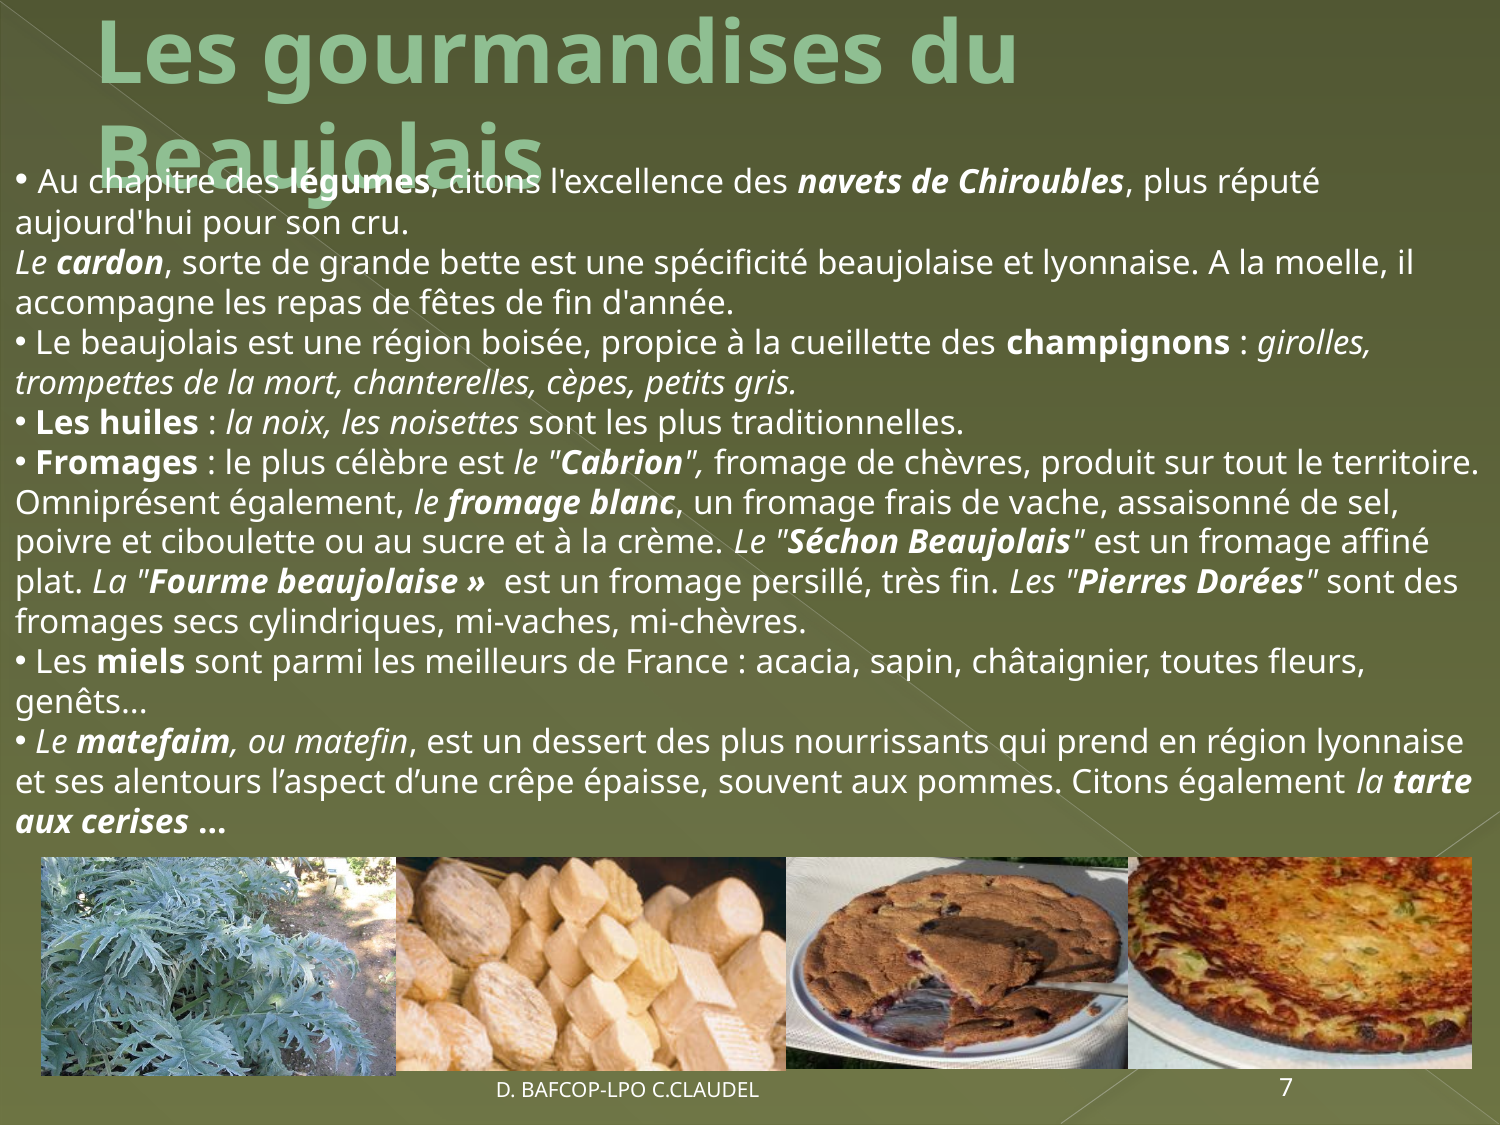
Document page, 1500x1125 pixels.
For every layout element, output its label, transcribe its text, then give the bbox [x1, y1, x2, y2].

text_box Au chapitre des légumes, citons l'excellence des navets de Chiroubles, plus réputé aujourd'hui pour son cru. Le cardon, sorte de grande bette est une spécificité beaujolaise et lyonnaise. A la moelle, il accompagne les repas de fêtes de fin d'année. Le beaujolais est une région boisée, propice à la cueillette des champignons : girolles, trompettes de la mort, chanterelles, cèpes, petits gris. Les huiles : la noix, les noisettes sont les plus traditionnelles. Fromages : le plus célèbre est le "Cabrion", fromage de chèvres, produit sur tout le territoire. Omniprésent également, le fromage blanc, un fromage frais de vache, assaisonné de sel, poivre et ciboulette ou au sucre et à la crème. Le "Séchon Beaujolais" est un fromage affiné plat. La "Fourme beaujolaise » est un fromage persillé, très fin. Les "Pierres Dorées" sont des fromages secs cylindriques, mi-vaches, mi-chèvres. Les miels sont parmi les meilleurs de France : acacia, sapin, châtaignier, toutes fleurs, genêts... Le matefaim, ou matefin, est un dessert des plus nourrissants qui prend en région lyonnaise et ses alentours l’aspect d’une crêpe épaisse, souvent aux pommes. Citons également la tarte aux cerises … [0, 148, 1500, 888]
title Les gourmandises du Beaujolais [0, 30, 1500, 148]
slide_number 7 [1245, 1083, 1328, 1113]
footer D. BAFCOP-LPO C.CLAUDEL [75, 1084, 774, 1113]
picture [41, 857, 1472, 1077]
